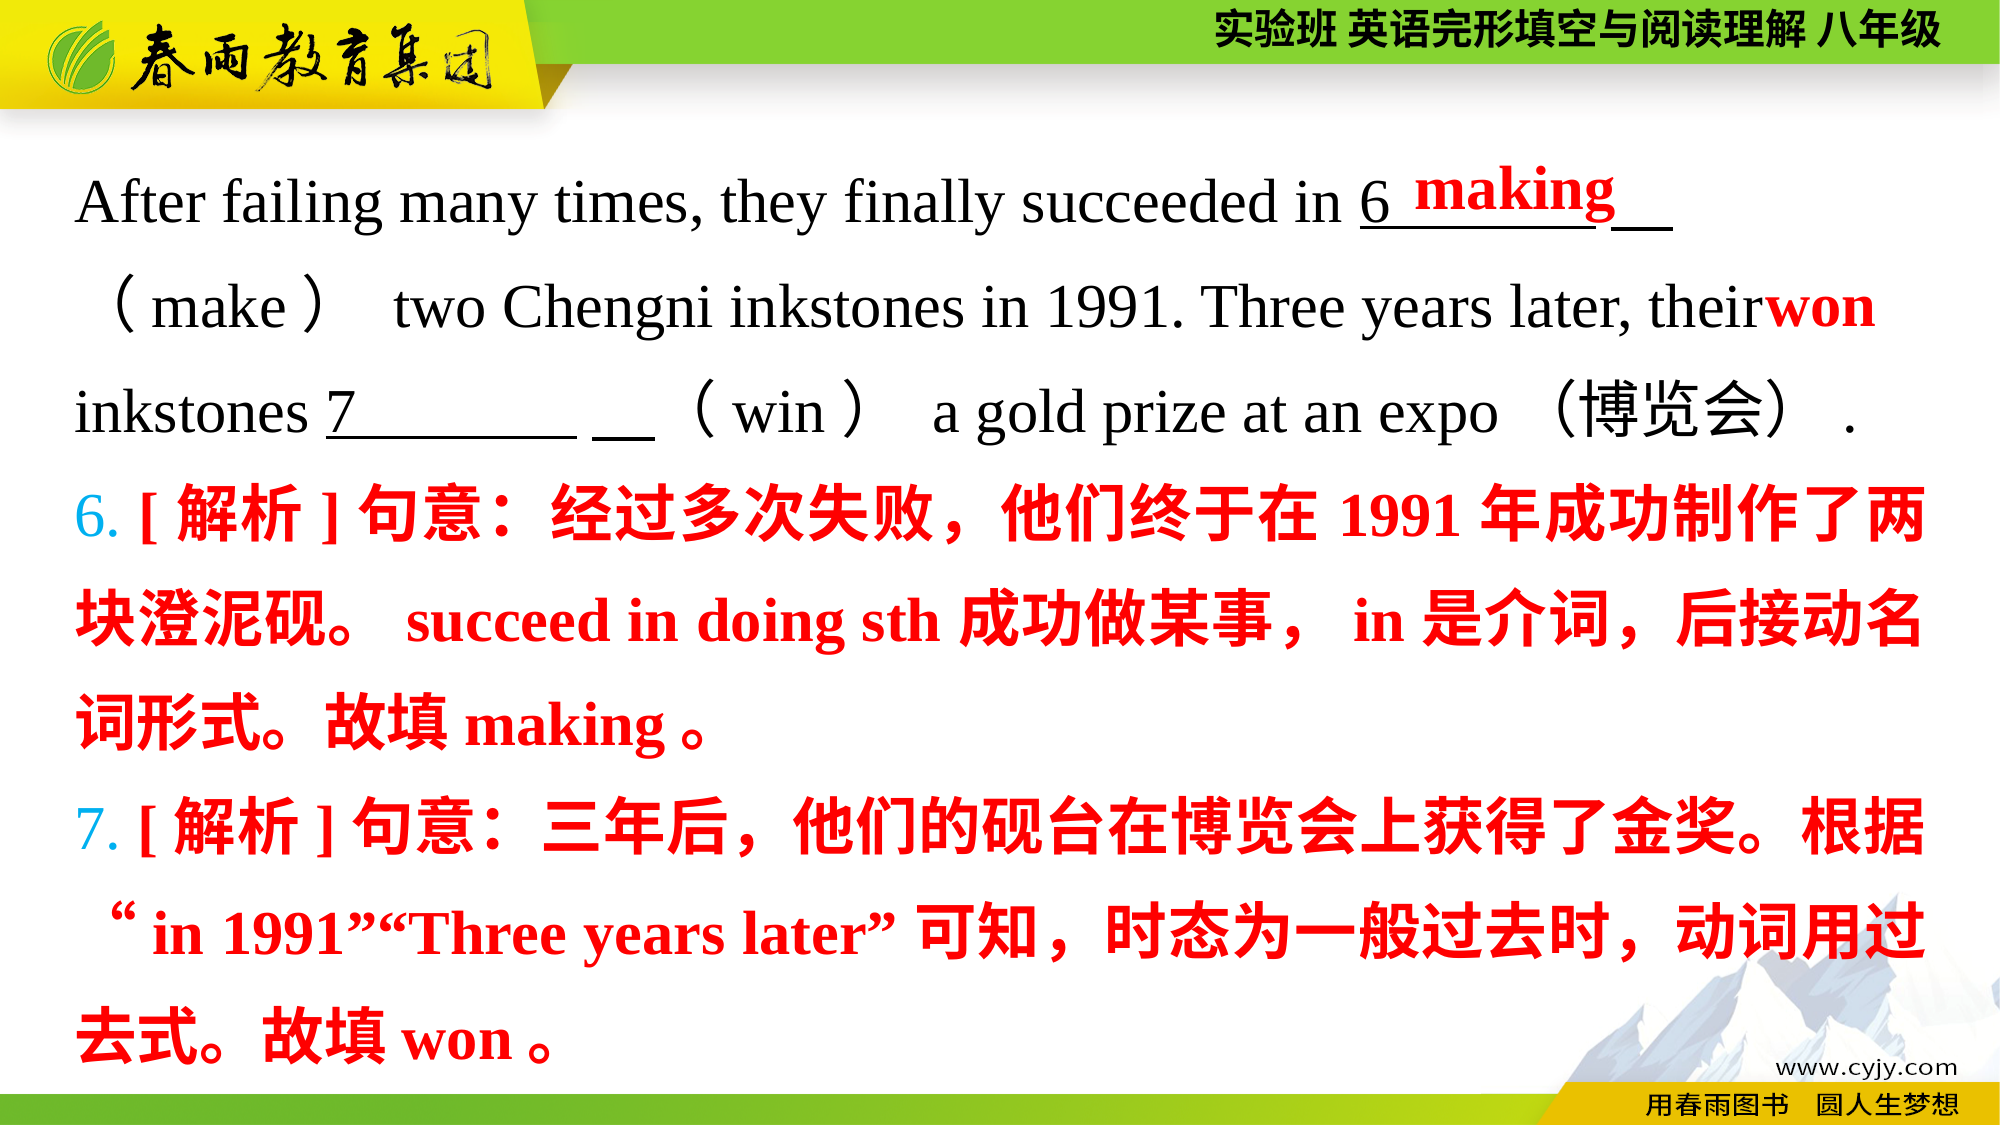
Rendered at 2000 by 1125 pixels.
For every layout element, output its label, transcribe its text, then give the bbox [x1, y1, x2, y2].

text_box 7. [解析]句意：三年后，他们的砚台在博览会上获得了金奖。根据“in 1991”“Three years later”可知，时态为一般过去时，动词用过去式。故填won。 [59, 749, 1944, 1080]
text_box won [1750, 226, 1892, 347]
text_box making [1399, 109, 1631, 230]
picture [0, 0, 2000, 1125]
text_box 6. [解析]句意：经过多次失败，他们终于在1991年成功制作了两块澄泥砚。succeed in doing sth成功做某事，in是介词，后接动名词形式。故填making。 [59, 436, 1944, 749]
list After failing many times, they finally succeeded in 6 . （make） two Chengni inkstones in 1991. Three years later, their inkstones 7 . （win） a gold prize at an expo（博览会）. [59, 122, 1944, 436]
